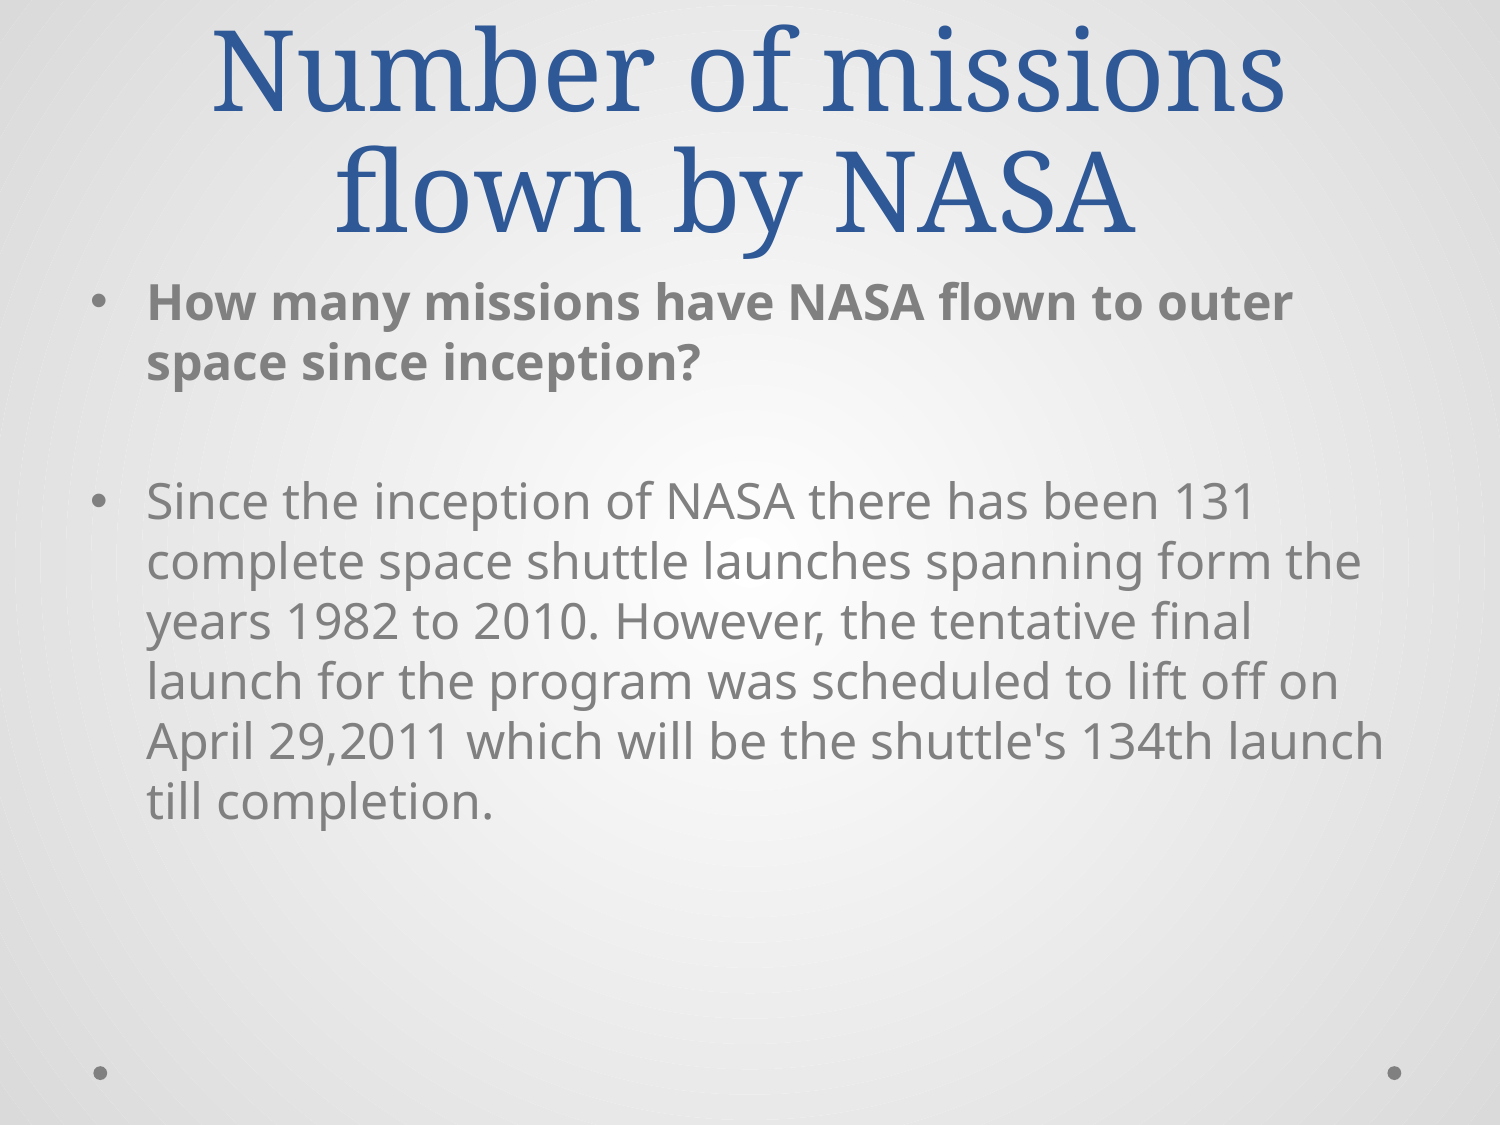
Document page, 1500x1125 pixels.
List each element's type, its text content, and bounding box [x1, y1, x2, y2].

title Number of missions flown by NASA [75, 0, 1425, 262]
list How many missions have NASA flown to outer space since inception? Since the inception of NASA there has been 131 complete space shuttle launches spanning form the years 1982 to 2010. However, the tentative final launch for the program was scheduled to lift off on April 29,2011 which will be the shuttle's 134th launch till completion. [75, 262, 1425, 1005]
